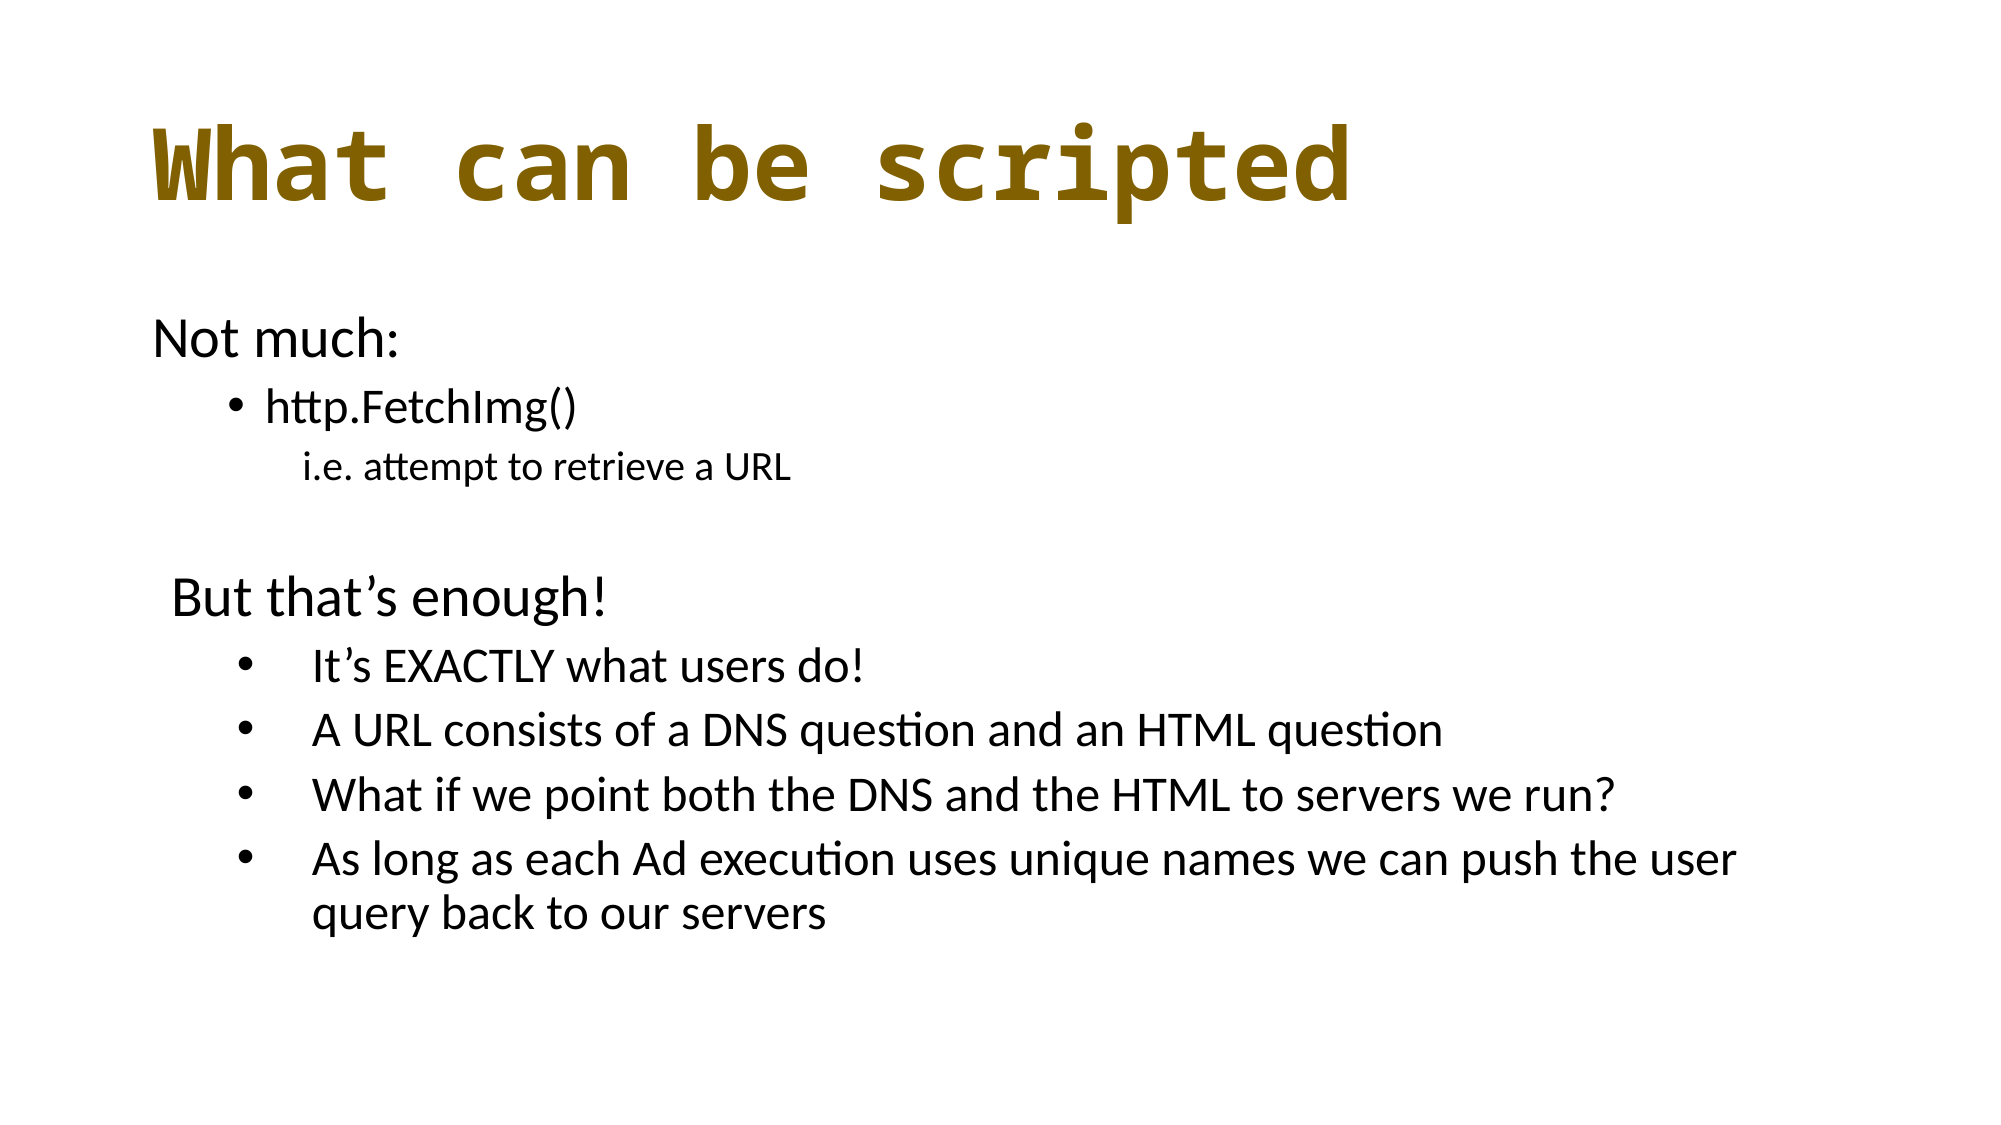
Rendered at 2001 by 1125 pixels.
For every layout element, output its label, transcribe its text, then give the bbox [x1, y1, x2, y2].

title What can be scripted [137, 59, 1863, 278]
list Not much: http.FetchImg() i.e. attempt to retrieve a URL But that’s enough! It’s EXACTLY what users do! A URL consists of a DNS question and an HTML question What if we point both the DNS and the HTML to servers we run? As long as each Ad execution uses unique names we can push the user query back to our servers [137, 299, 1863, 1014]
